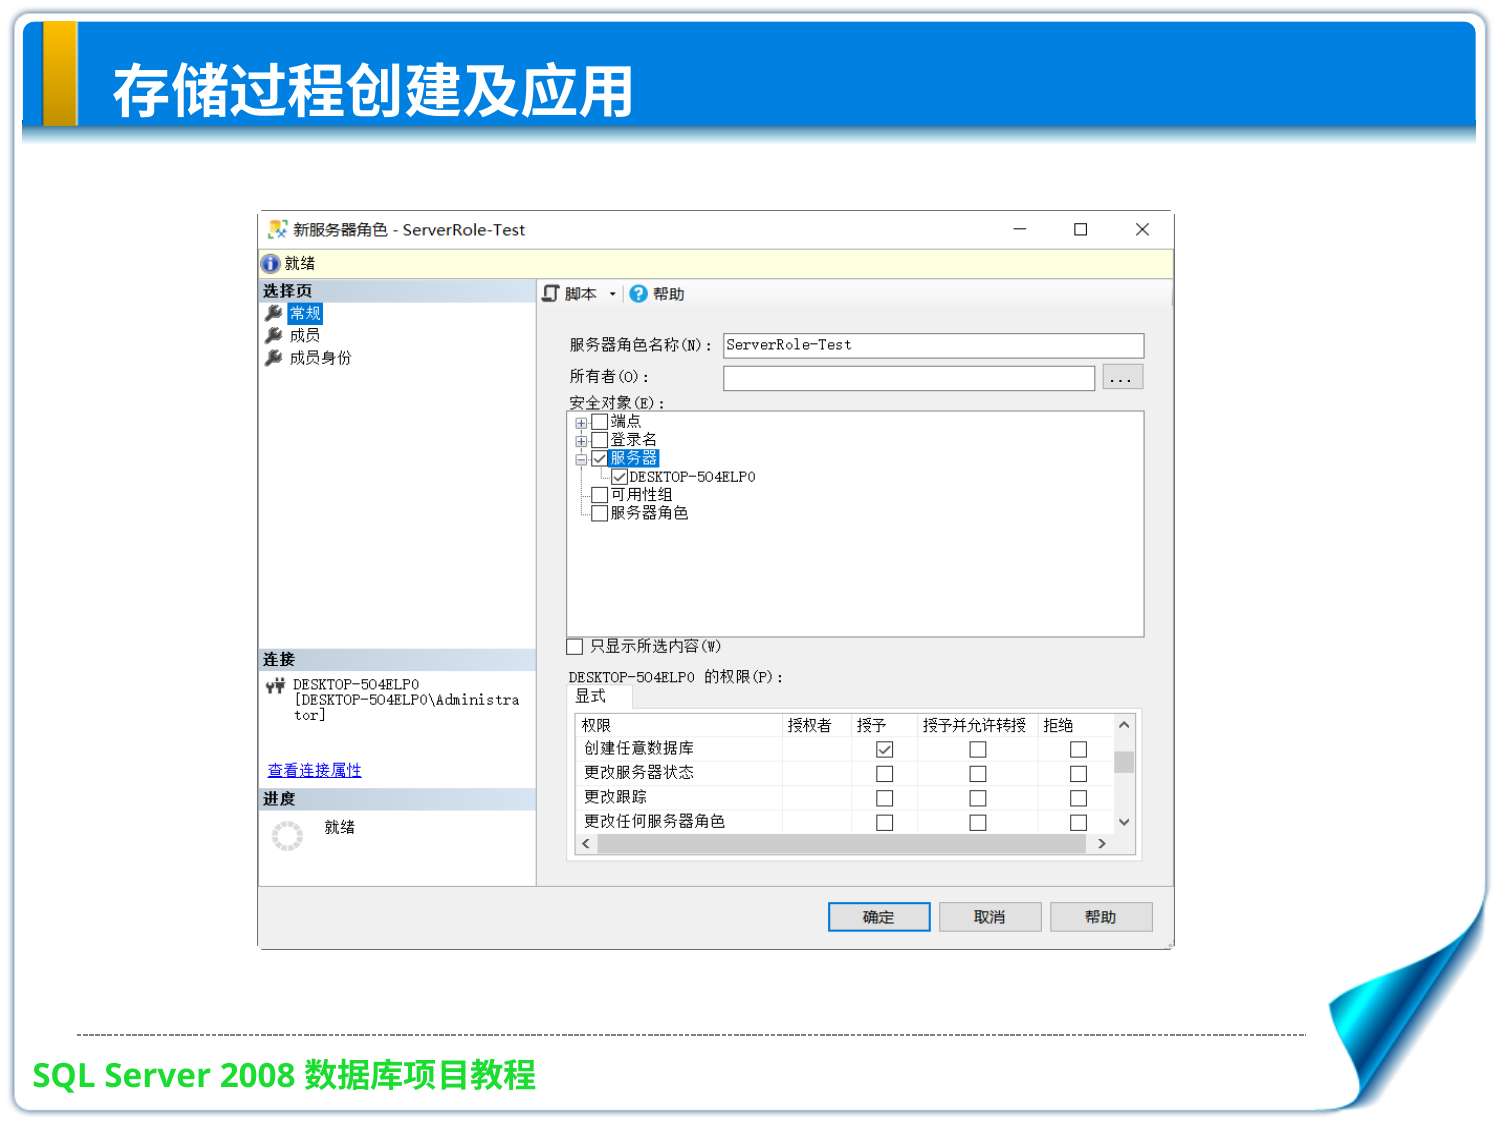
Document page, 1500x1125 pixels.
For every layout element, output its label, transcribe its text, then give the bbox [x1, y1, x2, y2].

text_box 存储过程创建及应用 [98, 46, 653, 132]
picture [0, 0, 1500, 1125]
